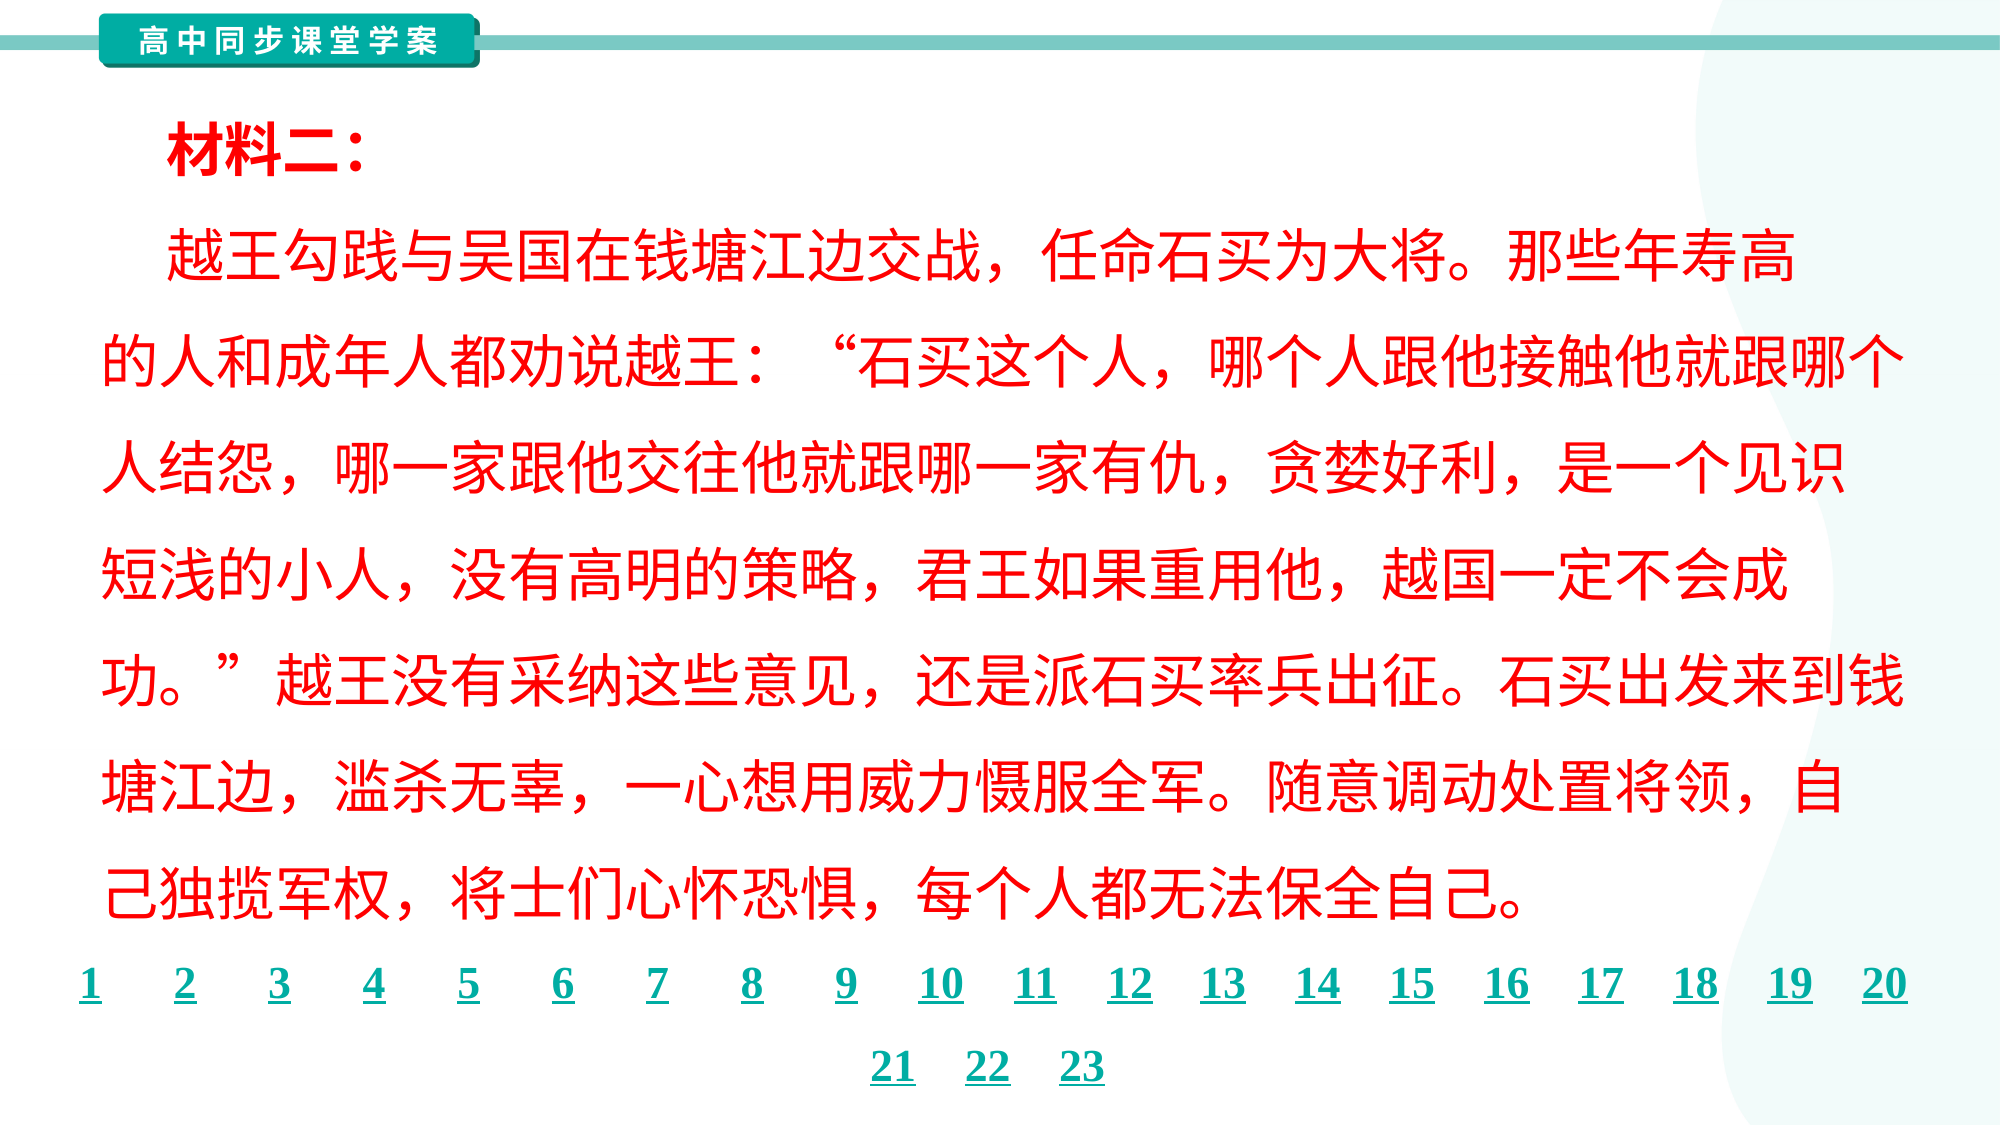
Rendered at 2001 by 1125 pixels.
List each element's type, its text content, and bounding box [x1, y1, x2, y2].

picture [0, 0, 2000, 1125]
text_box 材料二： 越王勾践与吴国在钱塘江边交战，任命石买为大将。那些年寿高 的人和成年人都劝说越王：“石买这个人，哪个人跟他接触他就跟哪个 人结怨，哪一家跟他交往他就跟哪一家有仇，贪婪好利，是一个见识 短浅的小人，没有高明的策略，君王如果重用他，越国一定不会成 功。”越王没有采纳这些意见，还是派石买率兵出征。石买出发来到钱 塘江边，滥杀无辜，一心想用威力慑服全军。随意调动处置将领，自 己独揽军权，将士们心怀恐惧，每个人都无法保全自己。 [100, 76, 1899, 927]
